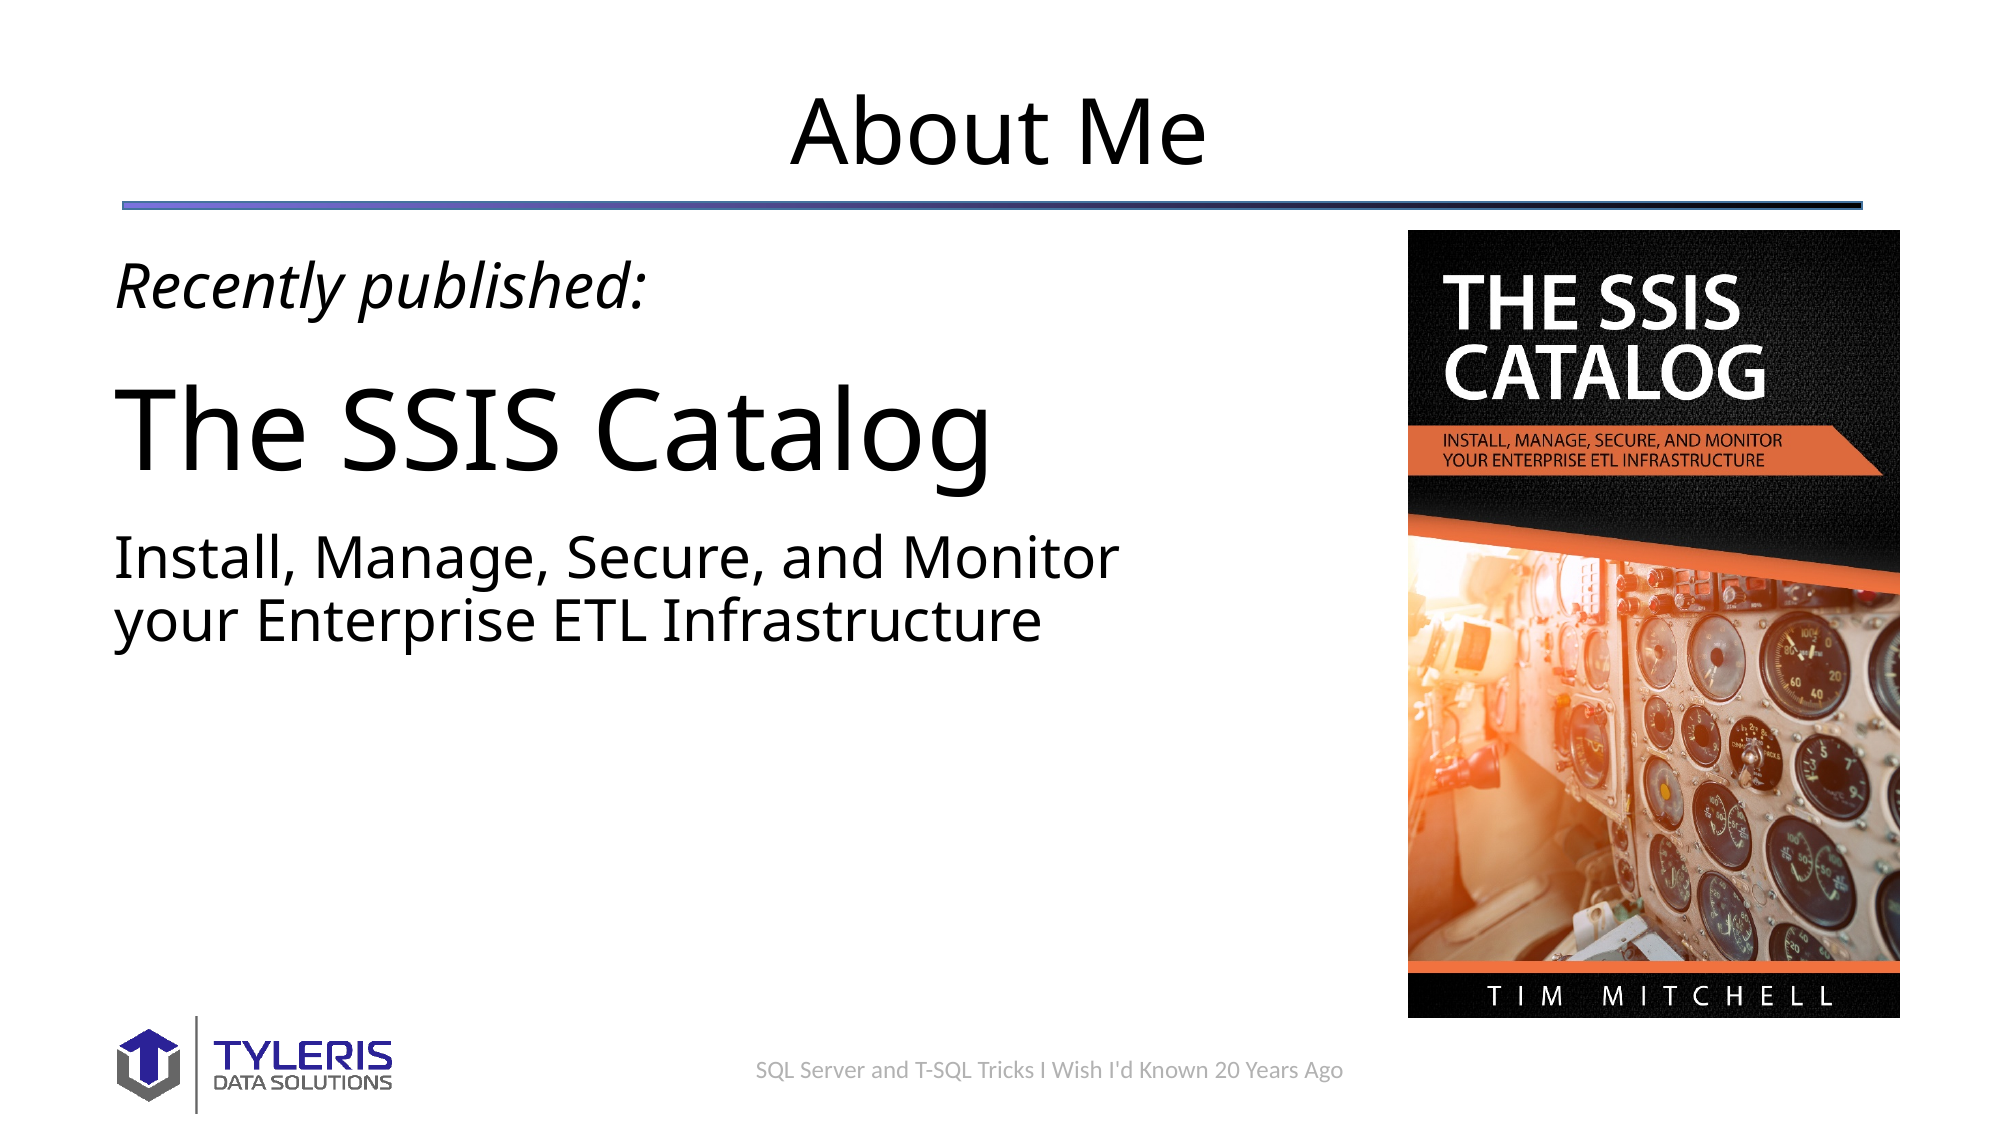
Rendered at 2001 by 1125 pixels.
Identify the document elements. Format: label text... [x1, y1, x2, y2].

text_box [122, 201, 1863, 210]
list Recently published: The SSIS Catalog Install, Manage, Secure, and Monitor your Enterprise ETL Infrastructure [99, 247, 1227, 990]
footer SQL Server and T-SQL Tricks I Wish I'd Known 20 Years Ago [599, 1039, 1502, 1099]
picture [1407, 230, 1900, 1018]
picture [117, 1016, 392, 1114]
text_box About Me [137, 59, 1863, 201]
